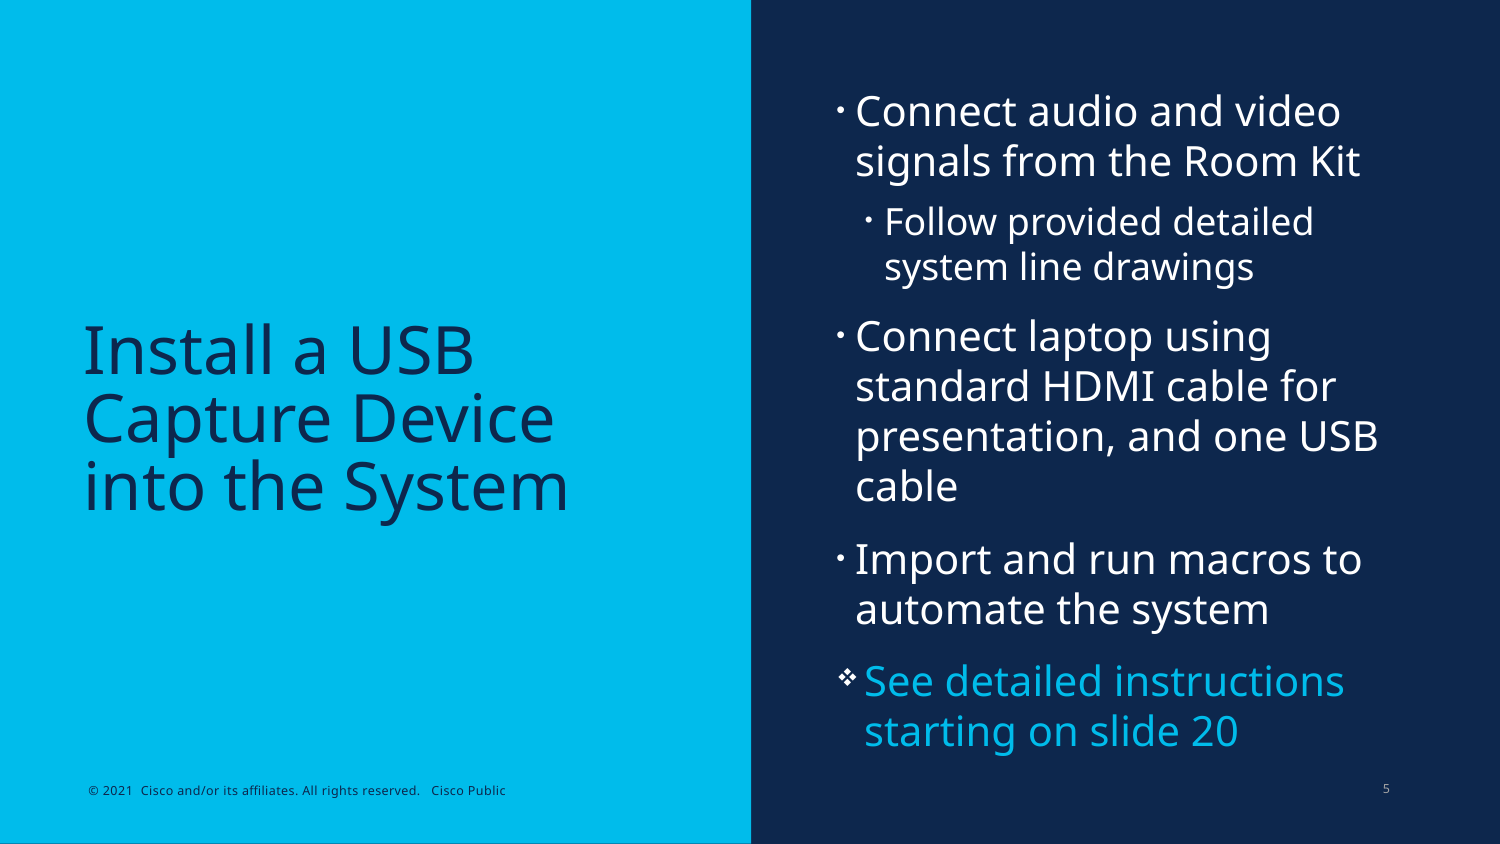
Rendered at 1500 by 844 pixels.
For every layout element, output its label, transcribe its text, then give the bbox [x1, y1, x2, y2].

title Install a USB Capture Device into the System [68, 271, 697, 572]
list Connect audio and video signals from the Room Kit Follow provided detailed system line drawings Connect laptop using standard HDMI cable for presentation, and one USB cable Import and run macros to automate the system See detailed instructions starting on slide 20 [836, 87, 1419, 754]
